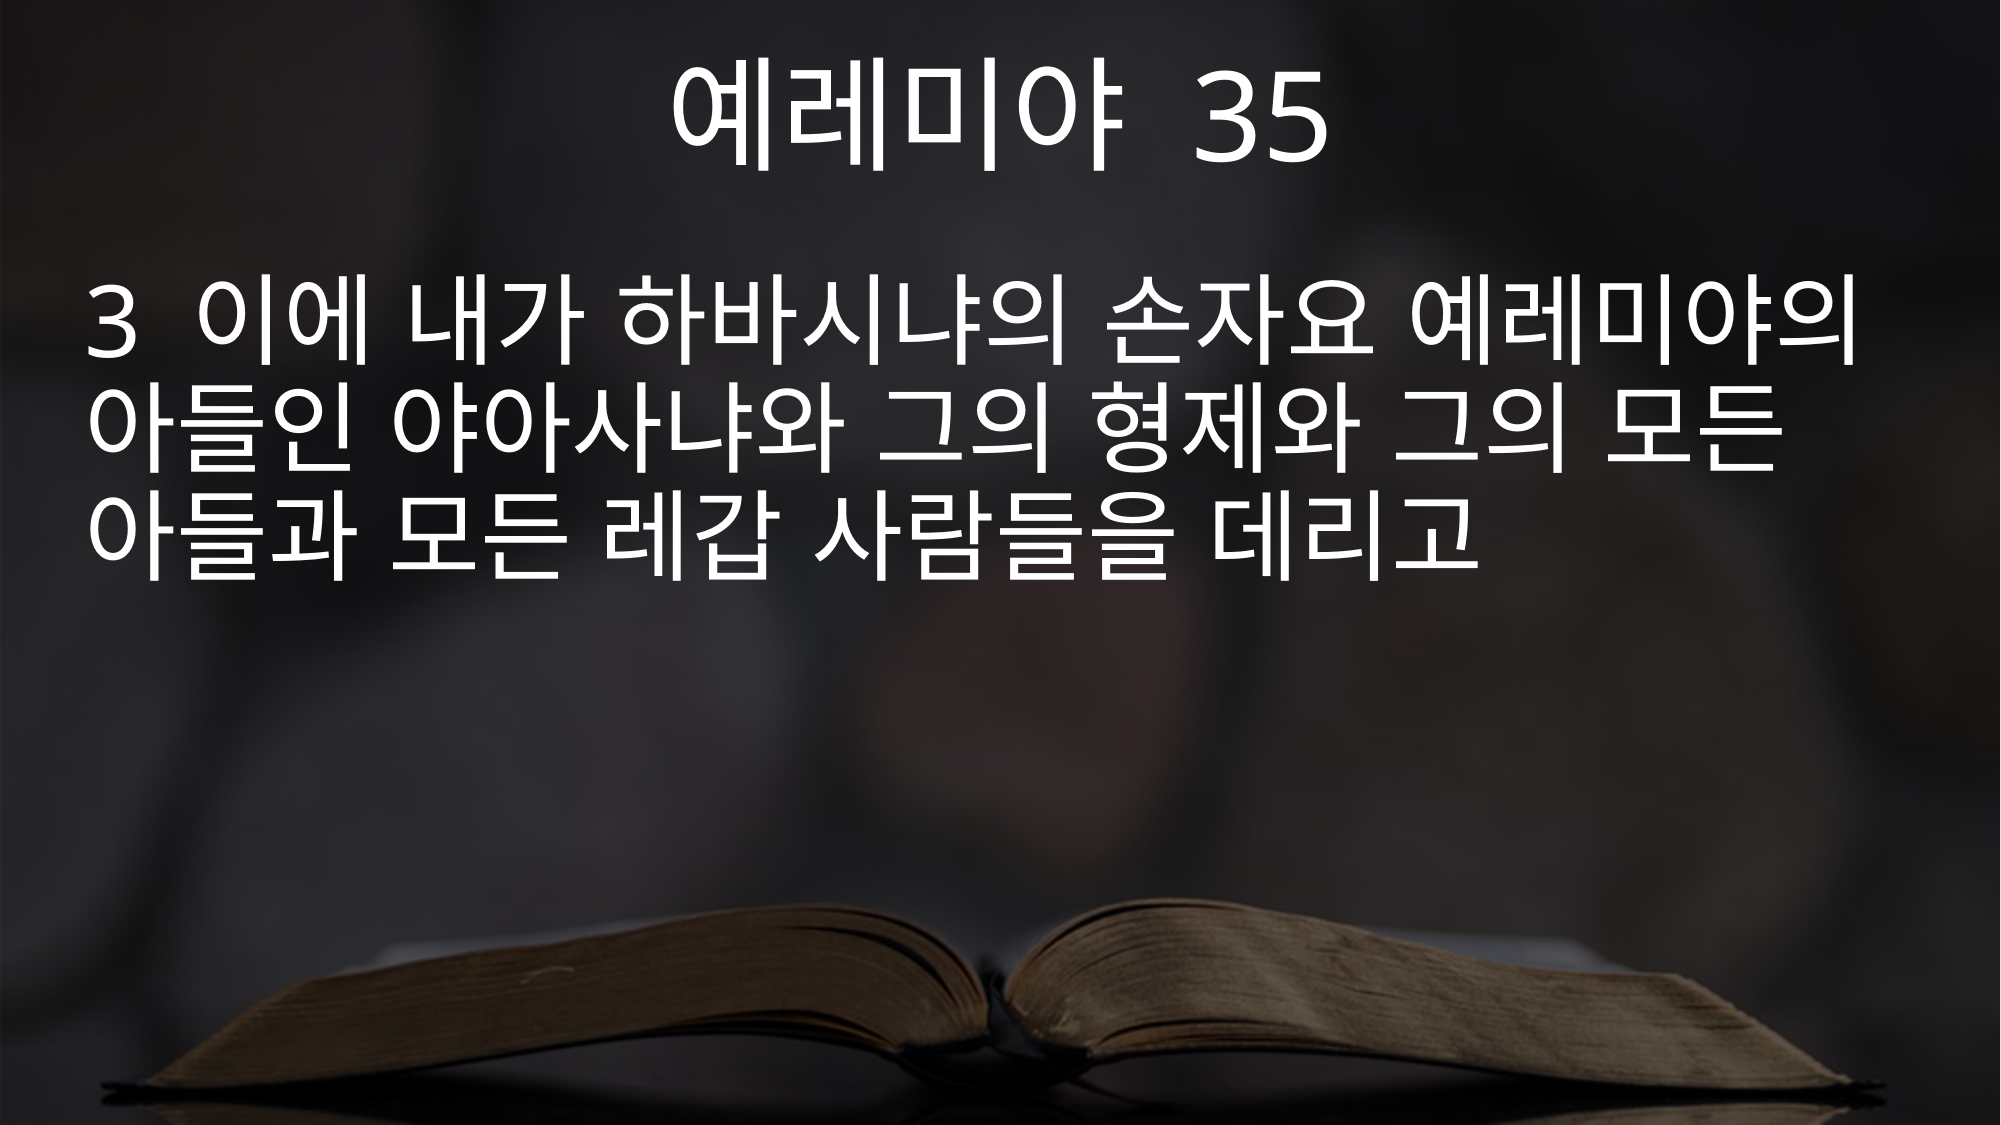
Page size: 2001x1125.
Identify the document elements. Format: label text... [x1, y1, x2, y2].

list 3 이에 내가 하바시냐의 손자요 예레미야의 아들인 야아사냐와 그의 형제와 그의 모든 아들과 모든 레갑 사람들을 데리고 [69, 263, 1953, 423]
picture [0, 0, 2001, 1125]
footer 예레미야 35 [0, 32, 2000, 192]
